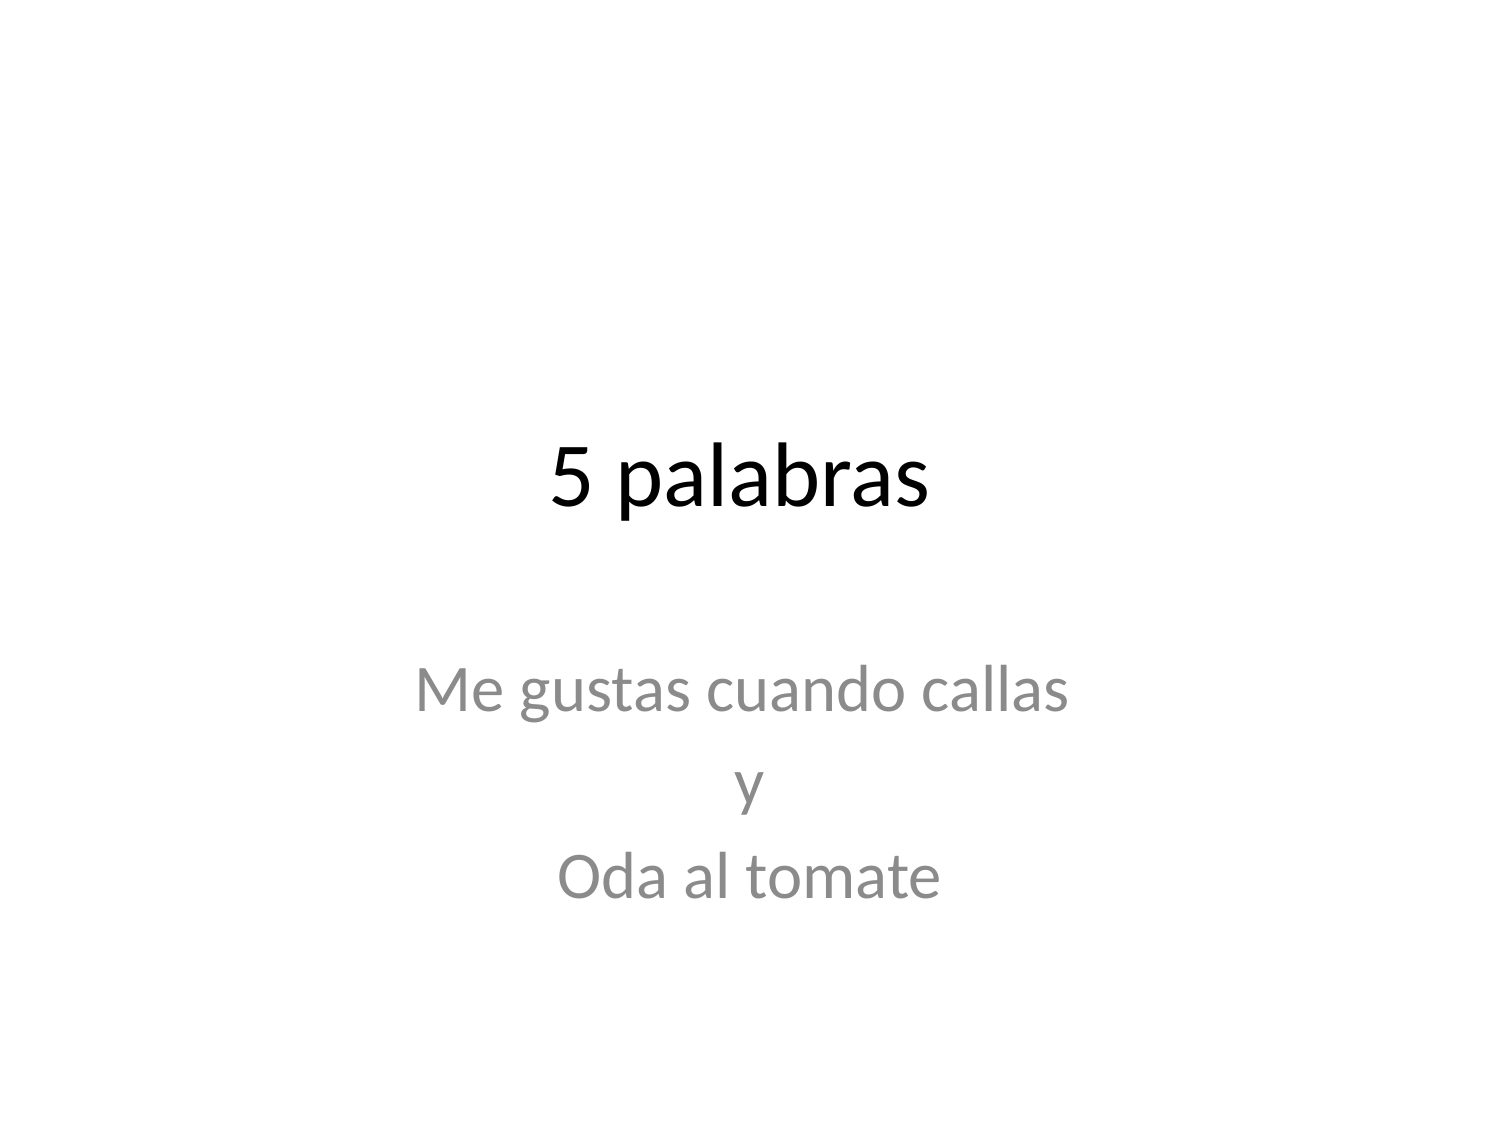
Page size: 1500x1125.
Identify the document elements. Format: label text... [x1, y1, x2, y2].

title 5 palabras [112, 349, 1388, 591]
subtitle Me gustas cuando callas y Oda al tomate [225, 637, 1275, 925]
